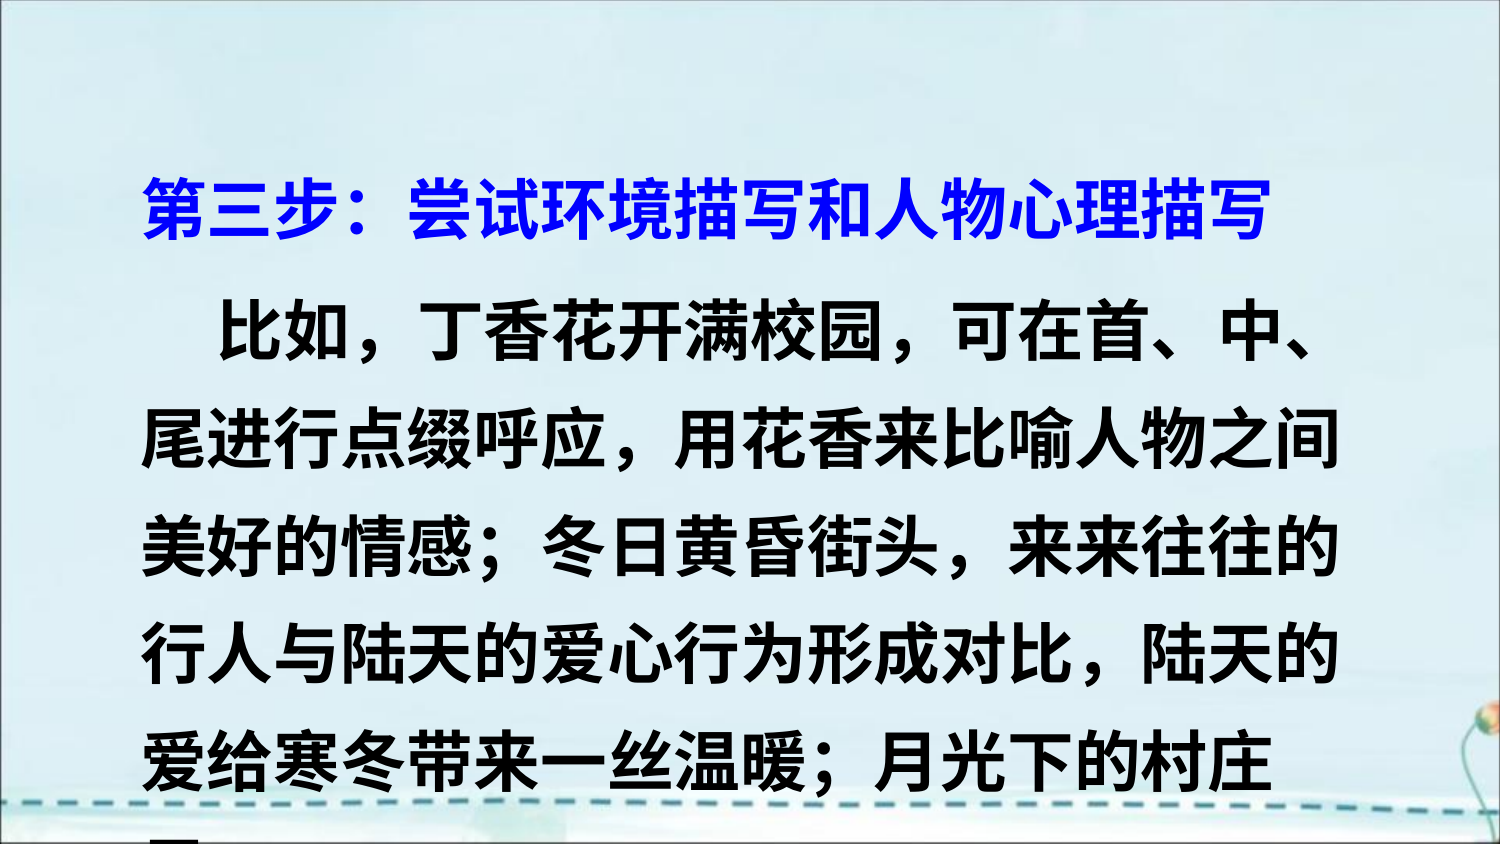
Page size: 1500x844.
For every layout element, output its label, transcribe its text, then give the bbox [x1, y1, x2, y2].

picture [0, 0, 1500, 844]
text_box 比如，丁香花开满校园，可在首、中、尾进行点缀呼应，用花香来比喻人物之间美好的情感；冬日黄昏街头，来来往往的行人与陆天的爱心行为形成对比，陆天的爱给寒冬带来一丝温暖；月光下的村庄里， [125, 253, 1373, 844]
text_box 第三步：尝试环境描写和人物心理描写 [125, 132, 1373, 253]
